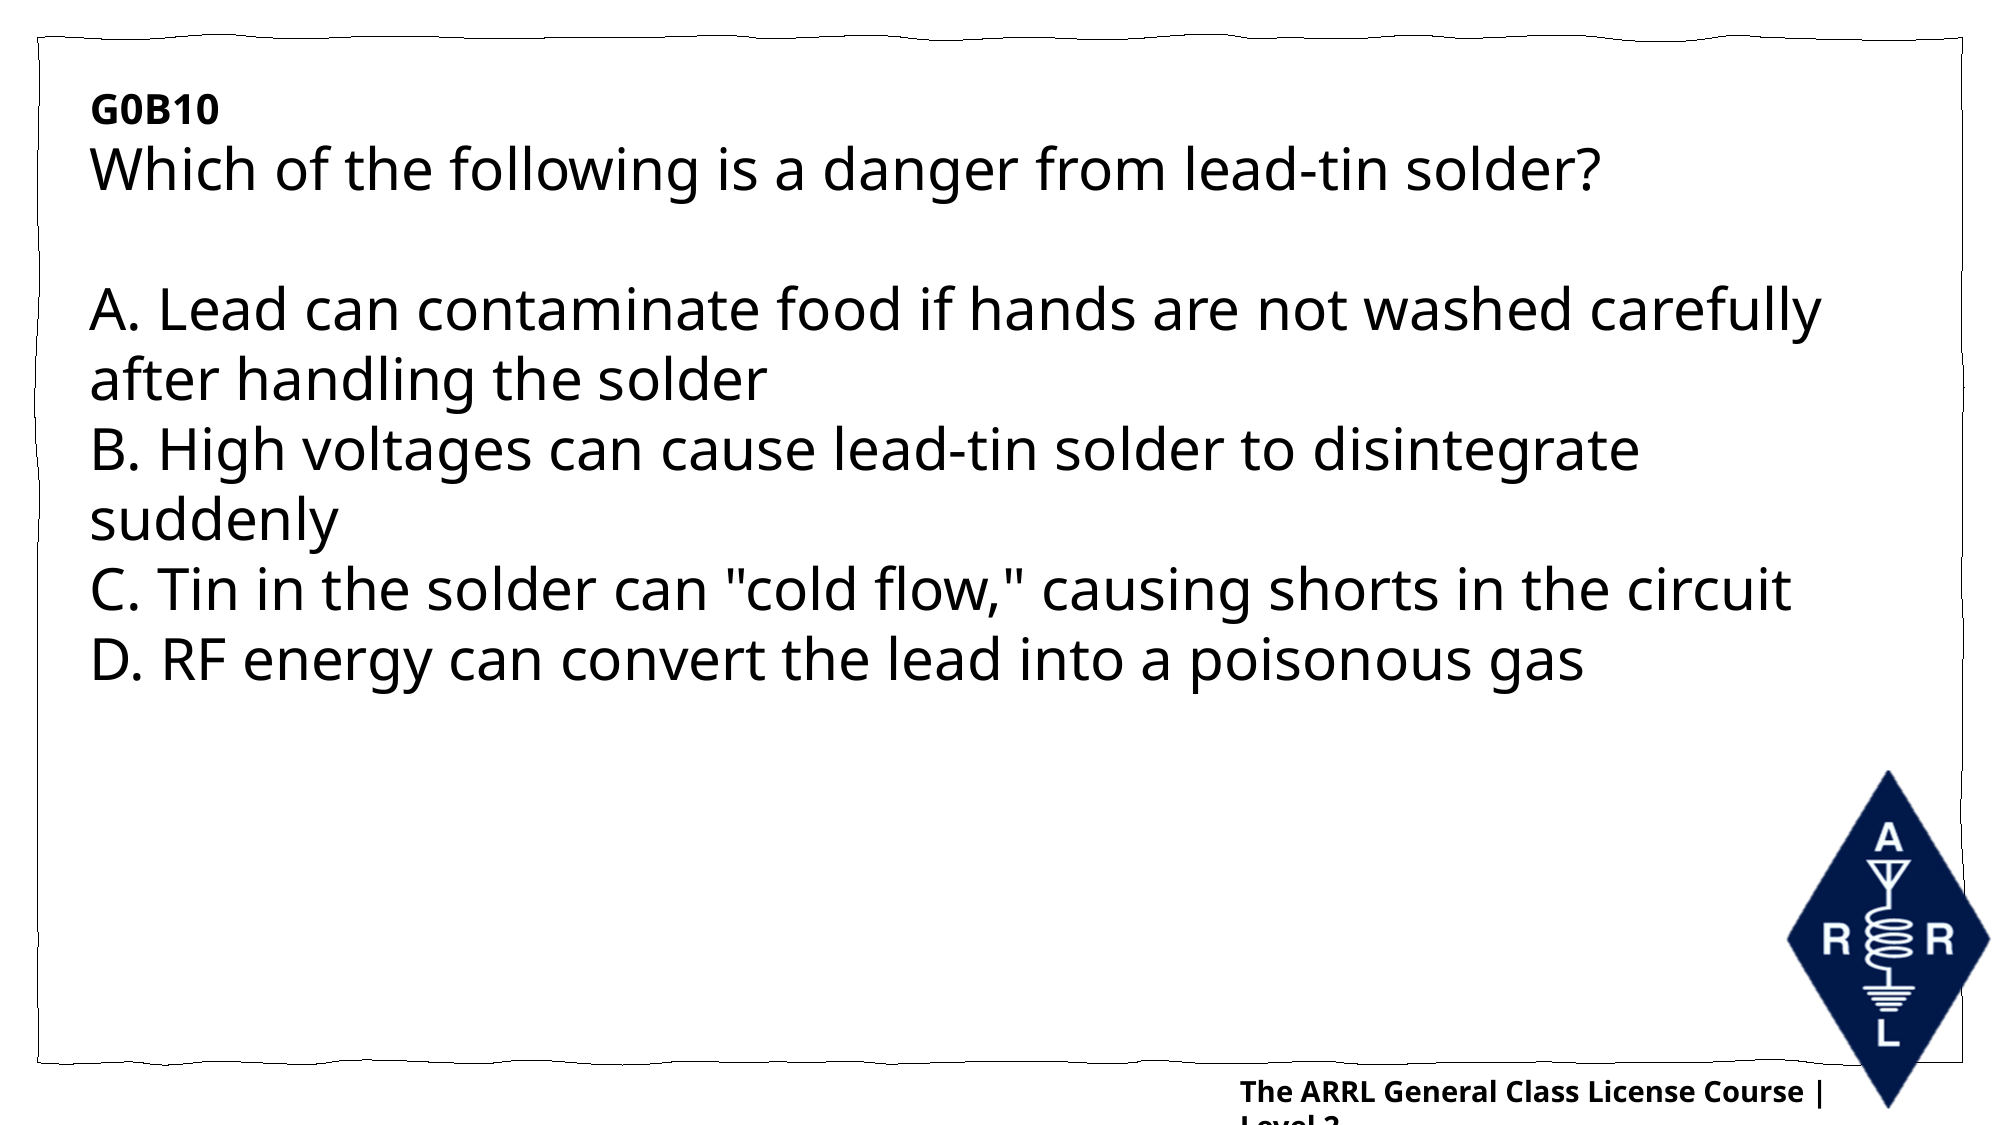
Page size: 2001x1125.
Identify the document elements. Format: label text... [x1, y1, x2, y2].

text_box G0B10 Which of the following is a danger from lead-tin solder? A. Lead can contaminate food if hands are not washed carefully after handling the solder B. High voltages can cause lead-tin solder to disintegrate suddenly C. Tin in the solder can "cold flow," causing shorts in the circuit D. RF energy can convert the lead into a poisonous gas [75, 75, 1850, 700]
picture [1773, 752, 1999, 1125]
